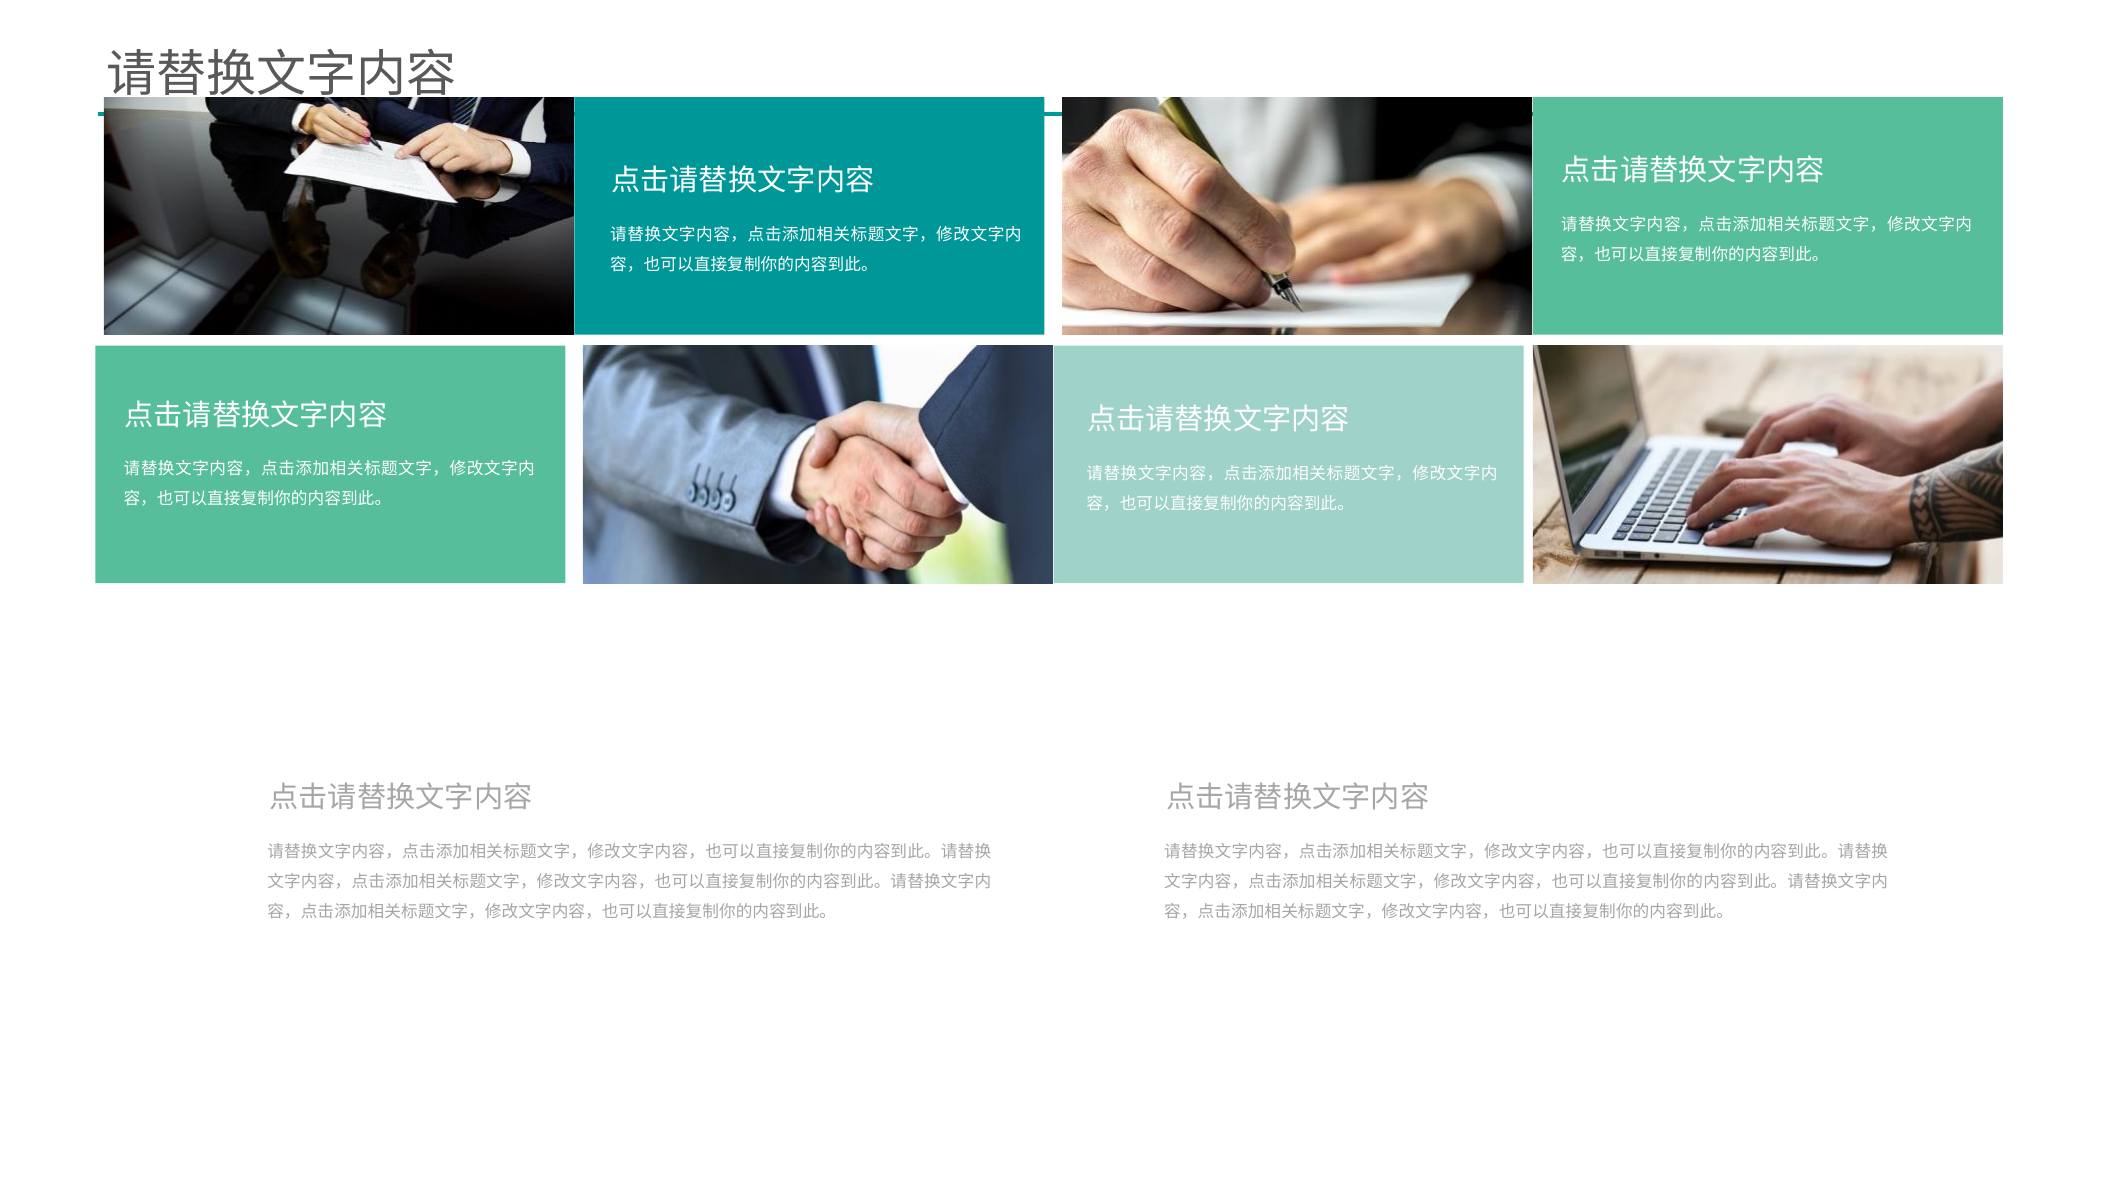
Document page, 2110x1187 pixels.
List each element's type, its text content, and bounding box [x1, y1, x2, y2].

text_box [1532, 97, 2003, 335]
text_box 点击请替换文字内容 [1545, 142, 1842, 194]
text_box 请替换文字内容，点击添加相关标题文字，修改文字内容，也可以直接复制你的内容到此。请替换文字内容，点击添加相关标题文字，修改文字内容，也可以直接复制你的内容到此。请替换文字内容，点击添加相关标题文字，修改文字内容，也可以直接复制你的内容到此。 [250, 823, 1009, 930]
text_box [1062, 97, 1532, 335]
text_box 请替换文字内容，点击添加相关标题文字，修改文字内容，也可以直接复制你的内容到此。 [1544, 195, 1989, 272]
text_box 点击请替换文字内容 [1070, 392, 1367, 444]
text_box 请替换文字内容，点击添加相关标题文字，修改文字内容，也可以直接复制你的内容到此。 [107, 440, 552, 517]
text_box [582, 345, 1053, 584]
text_box [103, 97, 574, 335]
text_box 点击请替换文字内容 [108, 387, 405, 439]
text_box 点击请替换文字内容 [1150, 770, 1447, 822]
text_box 请替换文字内容，点击添加相关标题文字，修改文字内容，也可以直接复制你的内容到此。 [1069, 444, 1515, 521]
text_box 点击请替换文字内容 [253, 770, 550, 822]
text_box [95, 345, 566, 584]
text_box 请替换文字内容，点击添加相关标题文字，修改文字内容，也可以直接复制你的内容到此。 [593, 206, 1039, 283]
text_box [1053, 345, 1524, 584]
text_box 请替换文字内容 [90, 33, 542, 93]
text_box 请替换文字内容，点击添加相关标题文字，修改文字内容，也可以直接复制你的内容到此。请替换文字内容，点击添加相关标题文字，修改文字内容，也可以直接复制你的内容到此。请替换文字内容，点击添加相关标题文字，修改文字内容，也可以直接复制你的内容到此。 [1147, 823, 1906, 930]
text_box [574, 97, 1045, 335]
text_box [1532, 345, 2003, 584]
text_box 点击请替换文字内容 [594, 153, 891, 205]
